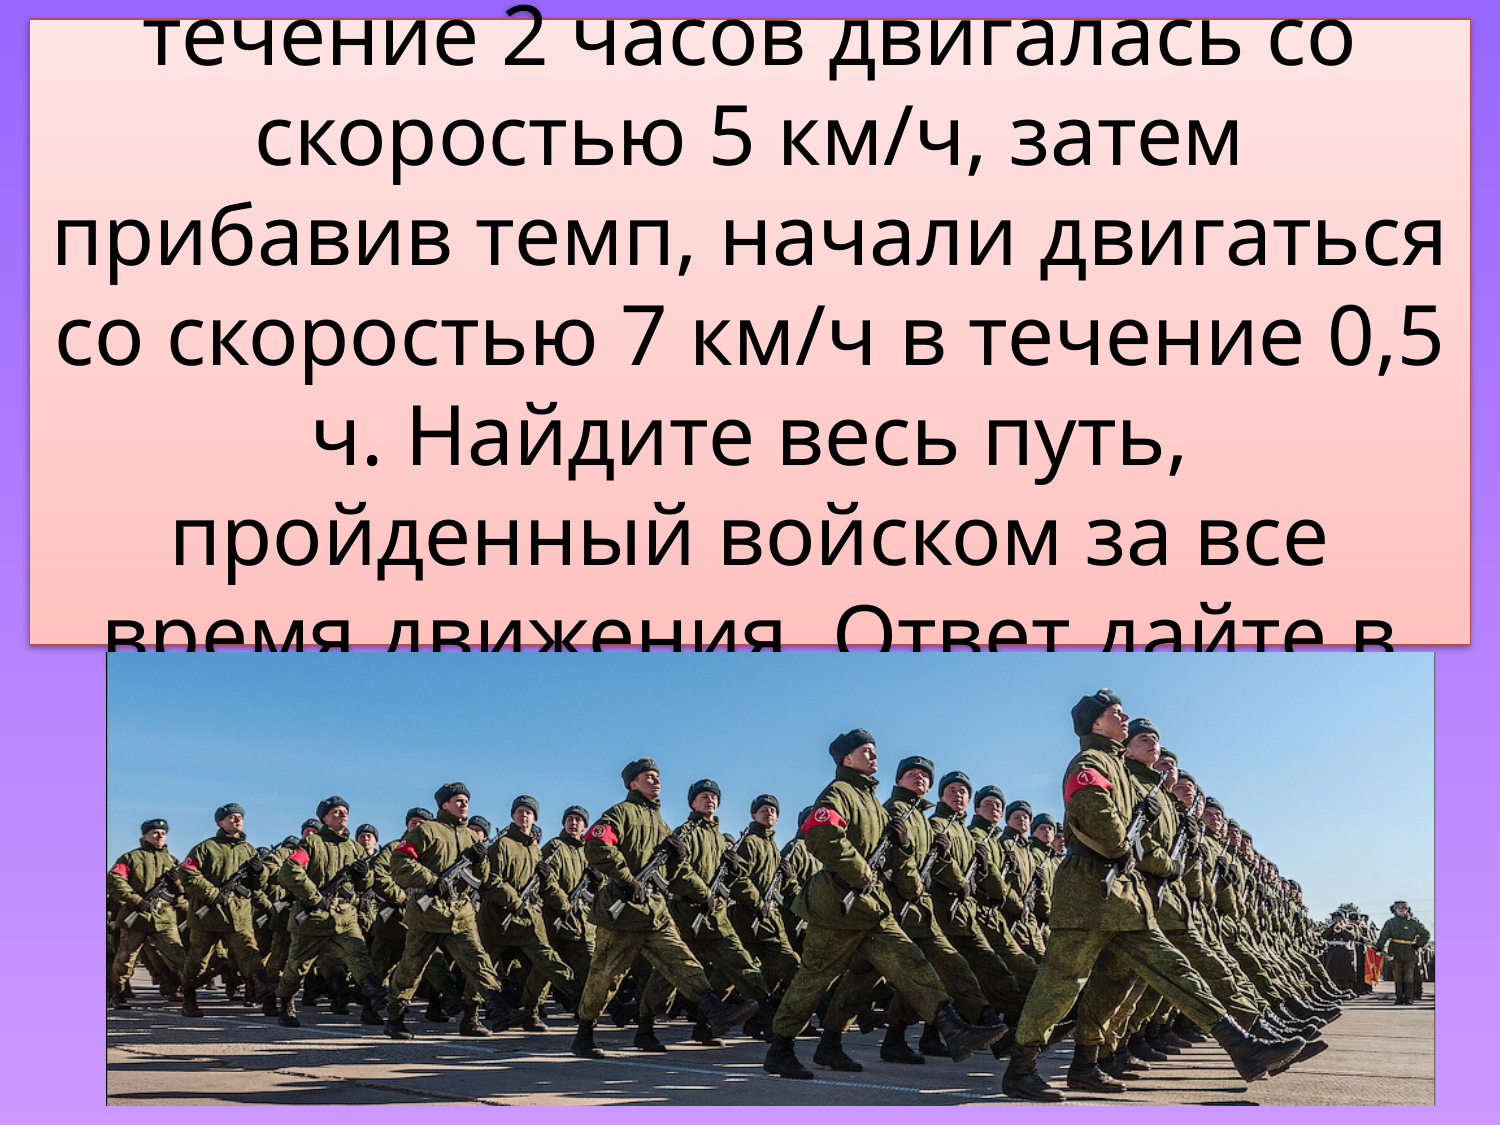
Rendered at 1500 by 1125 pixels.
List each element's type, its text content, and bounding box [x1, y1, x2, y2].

picture [105, 651, 1436, 1107]
title Колонна войск во время похода в течение 2 часов двигалась со скоростью 5 км/ч, затем прибавив темп, начали двигаться со скоростью 7 км/ч в течение 0,5 ч. Найдите весь путь, пройденный войском за все время движения. Ответ дайте в км. [29, 18, 1471, 646]
